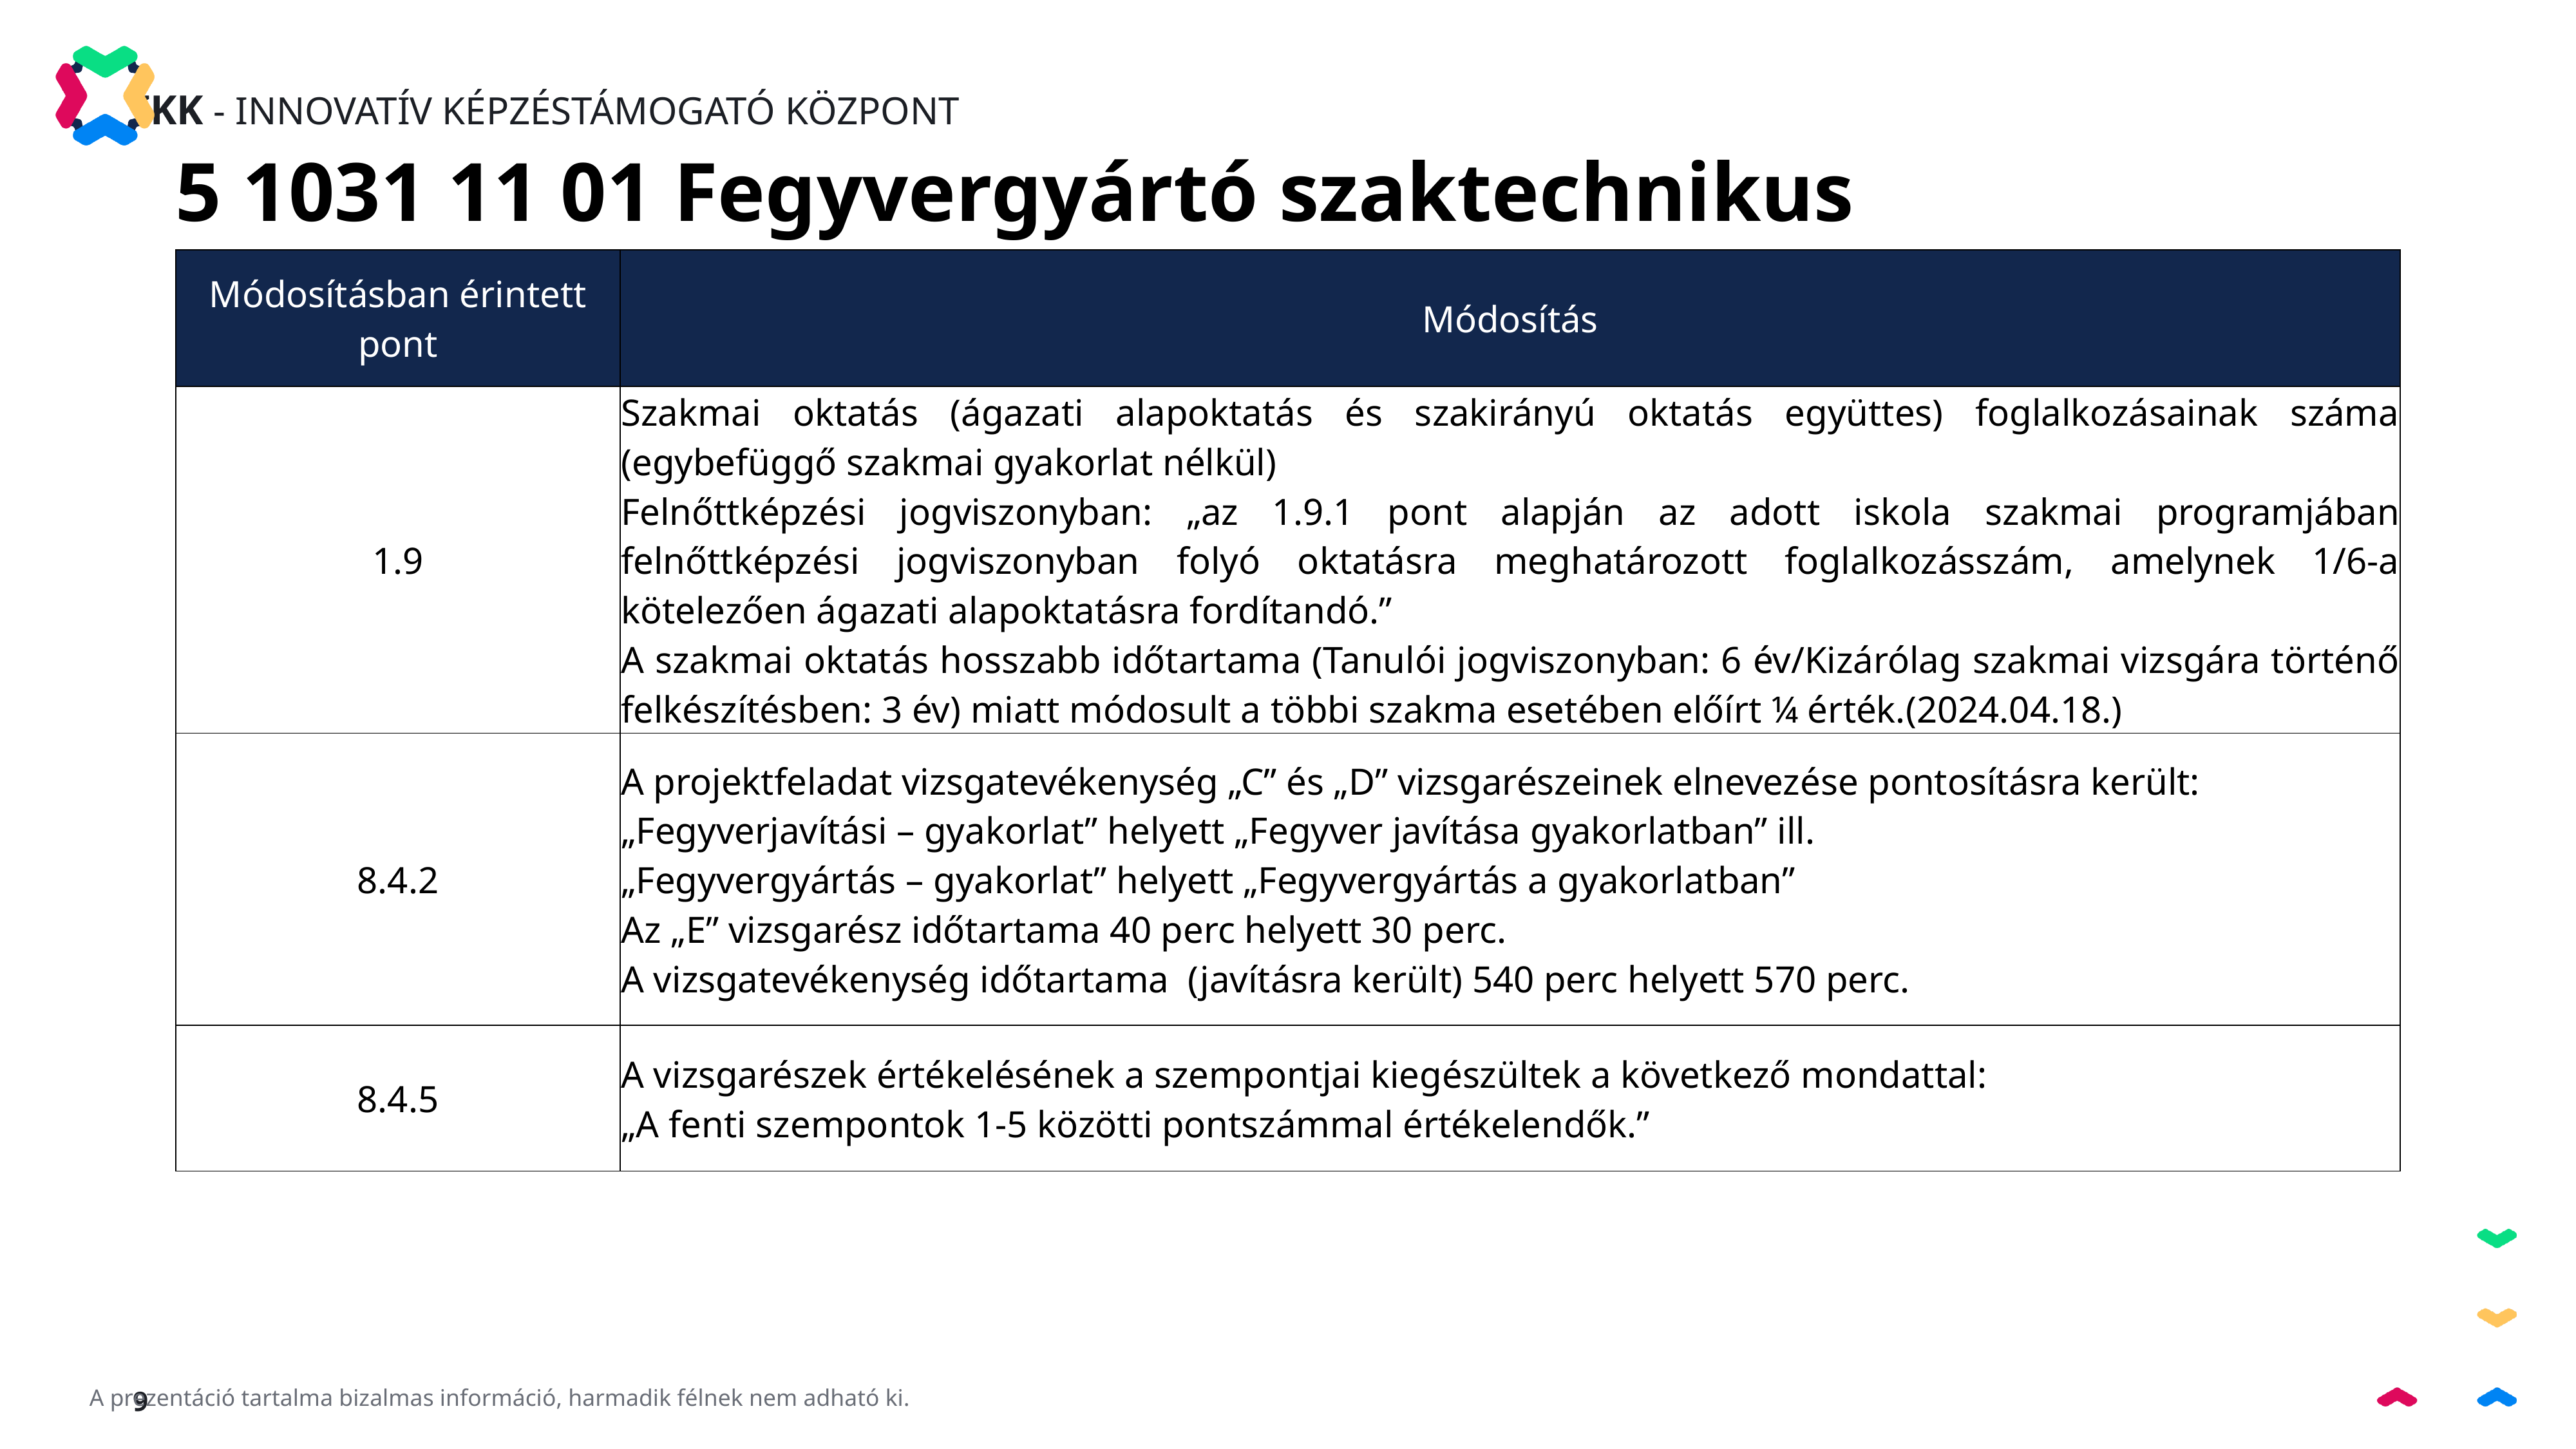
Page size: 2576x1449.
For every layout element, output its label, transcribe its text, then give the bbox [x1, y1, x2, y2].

picture [2377, 1229, 2517, 1406]
list 5 1031 11 01 Fegyvergyártó szaktechnikus [175, 140, 2336, 271]
table_header Módosításban érintett pont [176, 271, 620, 386]
table_cell A vizsgarészek értékelésének a szempontjai kiegészültek a következő mondattal: „A fenti szempontok 1-5 közötti pontszámmal értékelendők.” [621, 1026, 2400, 1171]
table_cell 8.4.5 [176, 1026, 620, 1171]
table_cell Szakmai oktatás (ágazati alapoktatás és szakirányú oktatás együttes) foglalkozásainak száma (egybefüggő szakmai gyakorlat nélkül) Felnőttképzési jogviszonyban: „az 1.9.1 pont alapján az adott iskola szakmai programjában felnőttképzési jogviszonyban folyó oktatásra meghatározott foglalkozásszám, amelynek 1/6-a kötelezően ágazati alapoktatásra fordítandó.” A szakmai oktatás hosszabb időtartama (Tanulói jogviszonyban: 6 év/Kizárólag szakmai vizsgára történő felkészítésben: 3 év) miatt módosult a többi szakma esetében előírt ¼ érték.(2024.04.18.) [621, 387, 2400, 733]
table_header Módosítás [621, 251, 2400, 386]
picture [55, 46, 155, 146]
table_cell 8.4.2 [176, 734, 620, 1025]
table_cell 1.9 [176, 387, 620, 733]
table_cell A projektfeladat vizsgatevékenység „C” és „D” vizsgarészeinek elnevezése pontosításra került: „Fegyverjavítási – gyakorlat” helyett „Fegyver javítása gyakorlatban” ill. „Fegyvergyártás – gyakorlat” helyett „Fegyvergyártás a gyakorlatban” Az „E” vizsgarész időtartama 40 perc helyett 30 perc. A vizsgatevékenység időtartama (javításra került) 540 perc helyett 570 perc. [621, 734, 2400, 1025]
